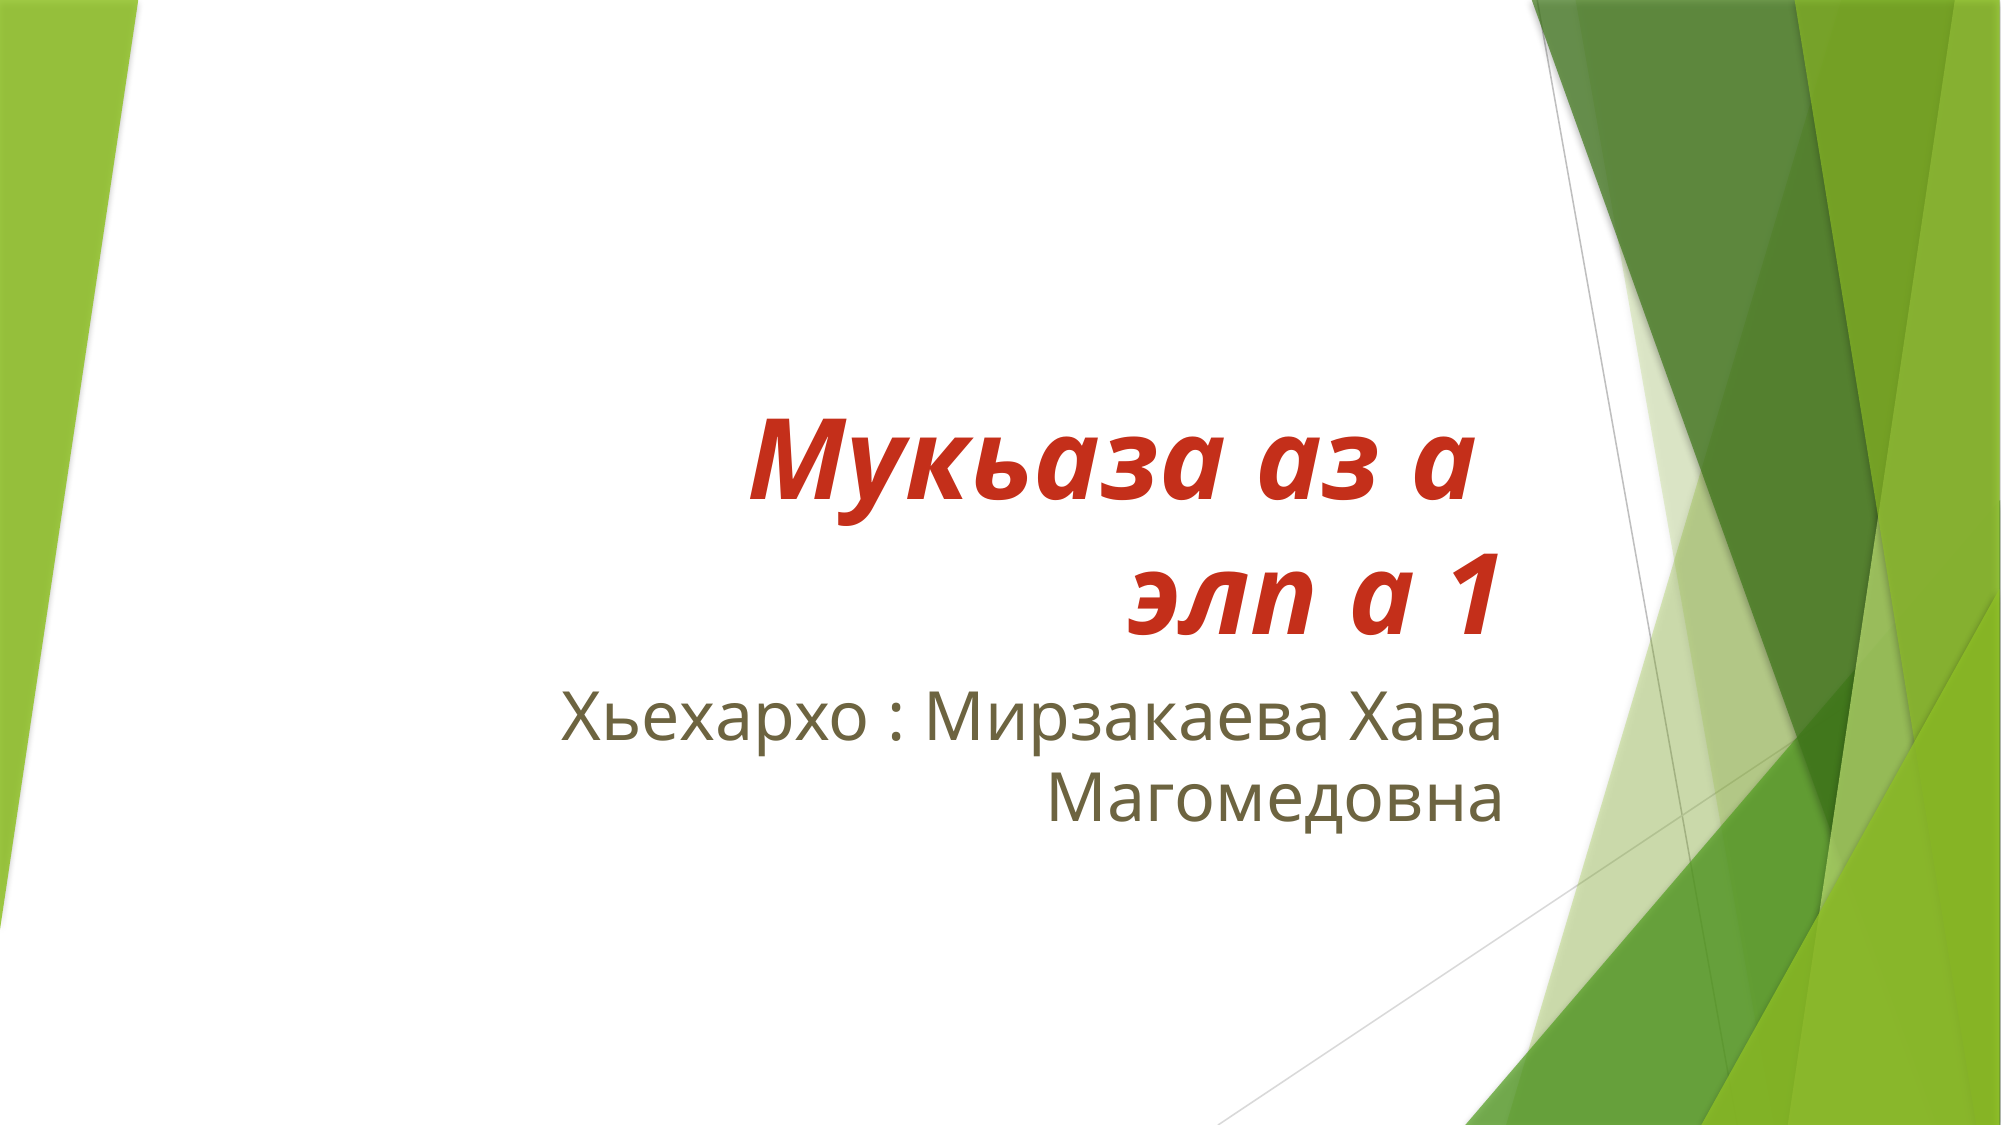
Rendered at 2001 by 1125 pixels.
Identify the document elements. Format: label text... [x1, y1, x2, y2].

title Мукьаза аз а элп а 1 [247, 394, 1522, 664]
subtitle Хьехархо : Мирзакаева Хава Магомедовна [247, 664, 1522, 845]
